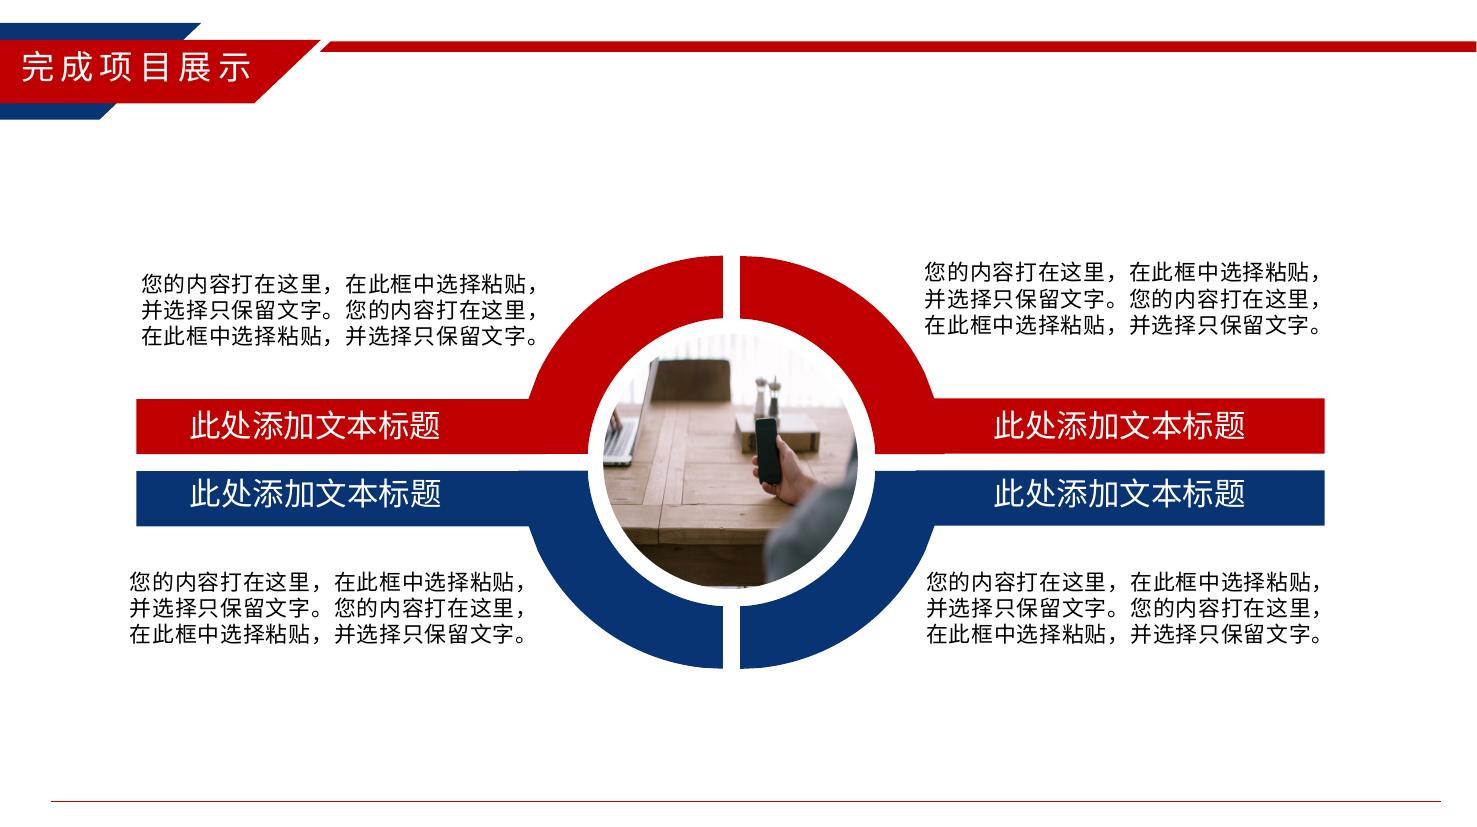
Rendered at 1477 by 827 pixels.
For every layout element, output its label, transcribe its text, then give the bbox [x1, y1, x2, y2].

text_box 此处添加文本标题 [982, 400, 1257, 487]
text_box 您的内容打在这里，在此框中选择粘贴，并选择只保留文字。您的内容打在这里，在此框中选择粘贴，并选择只保留文字。 [130, 264, 539, 355]
text_box [0, 21, 204, 38]
text_box [136, 255, 723, 455]
text_box 您的内容打在这里，在此框中选择粘贴，并选择只保留文字。您的内容打在这里，在此框中选择粘贴，并选择只保留文字。 [915, 562, 1324, 653]
text_box [136, 471, 179, 527]
text_box [0, 94, 266, 105]
text_box 此处添加文本标题 [982, 487, 1257, 555]
text_box 此处添加文本标题 [179, 468, 453, 555]
text_box 完成项目展示 [0, 38, 419, 94]
text_box [740, 470, 982, 669]
text_box [0, 105, 117, 121]
text_box [419, 40, 1477, 54]
text_box 此处添加文本标题 [178, 400, 453, 487]
text_box [740, 255, 1325, 455]
text_box 您的内容打在这里，在此框中选择粘贴，并选择只保留文字。您的内容打在这里，在此框中选择粘贴，并选择只保留文字。 [119, 562, 528, 653]
text_box [453, 470, 723, 669]
text_box [603, 334, 858, 590]
text_box 您的内容打在这里，在此框中选择粘贴，并选择只保留文字。您的内容打在这里，在此框中选择粘贴，并选择只保留文字。 [913, 253, 1323, 344]
text_box [1257, 470, 1325, 526]
